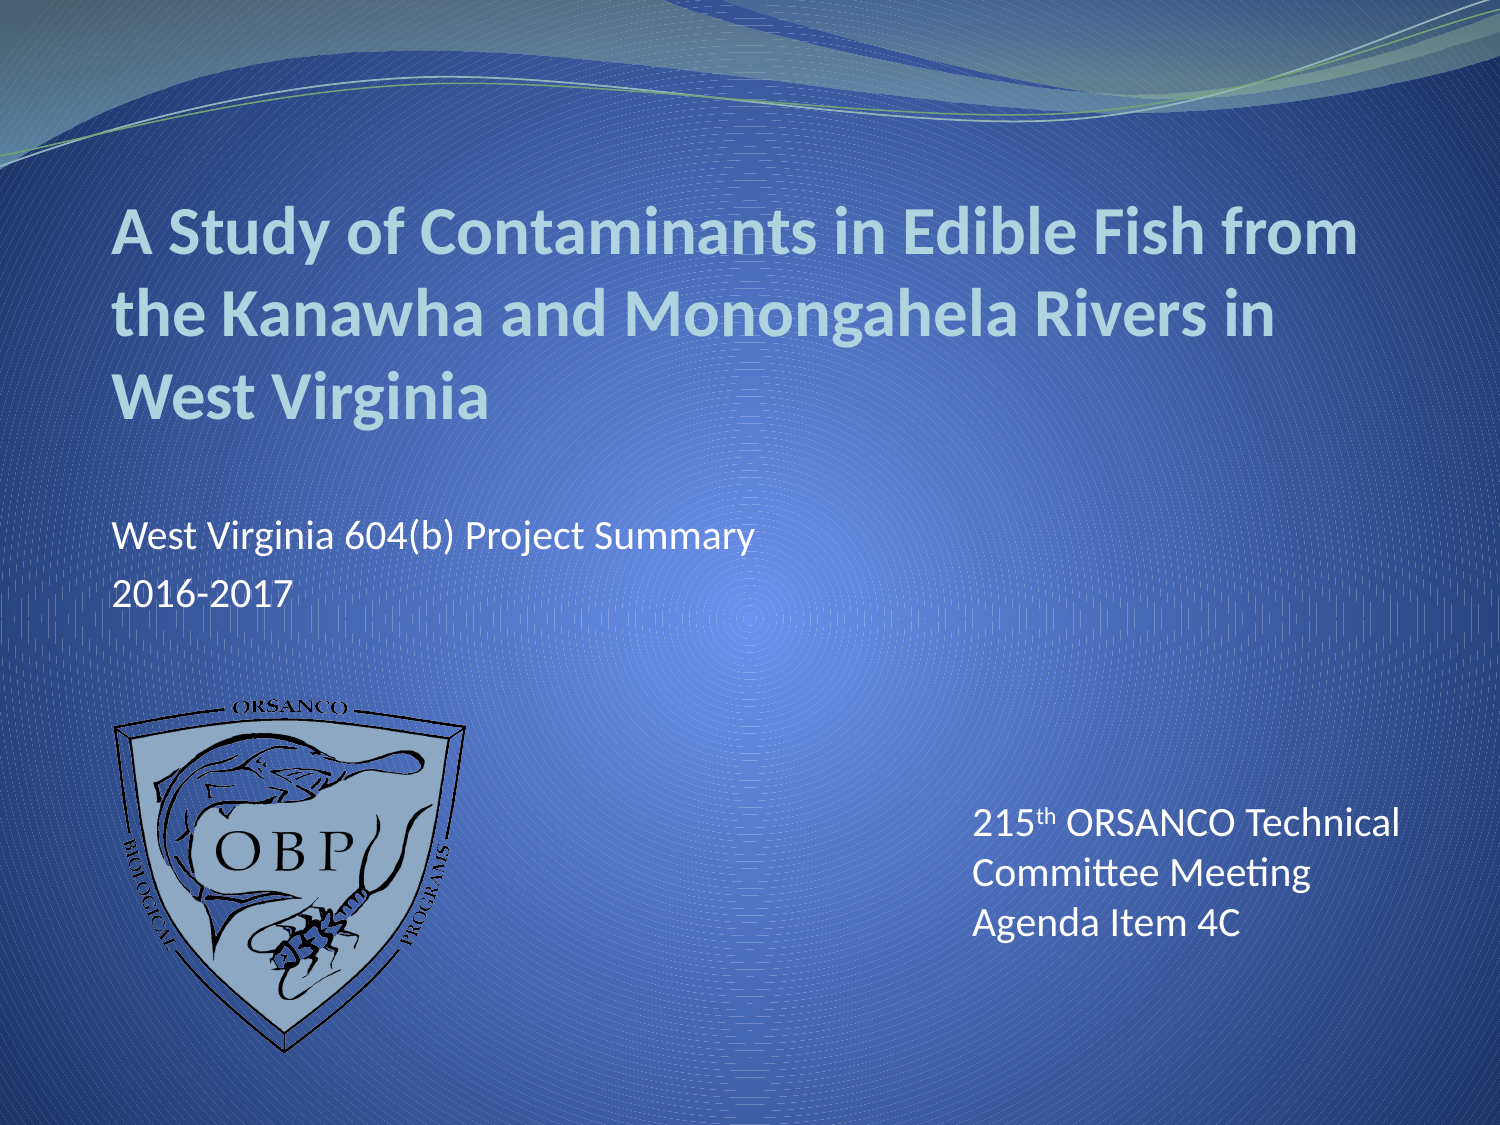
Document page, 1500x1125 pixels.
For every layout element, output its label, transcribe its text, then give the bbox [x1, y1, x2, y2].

picture [112, 731, 466, 1054]
text_box 215th ORSANCO Technical Committee Meeting Agenda Item 4C [957, 787, 1500, 953]
text_box A Study of Contaminants in Edible Fish from the Kanawha and Monongahela Rivers in West Virginia [111, 190, 1423, 433]
subtitle West Virginia 604(b) Project Summary 2016-2017 [111, 443, 1400, 731]
